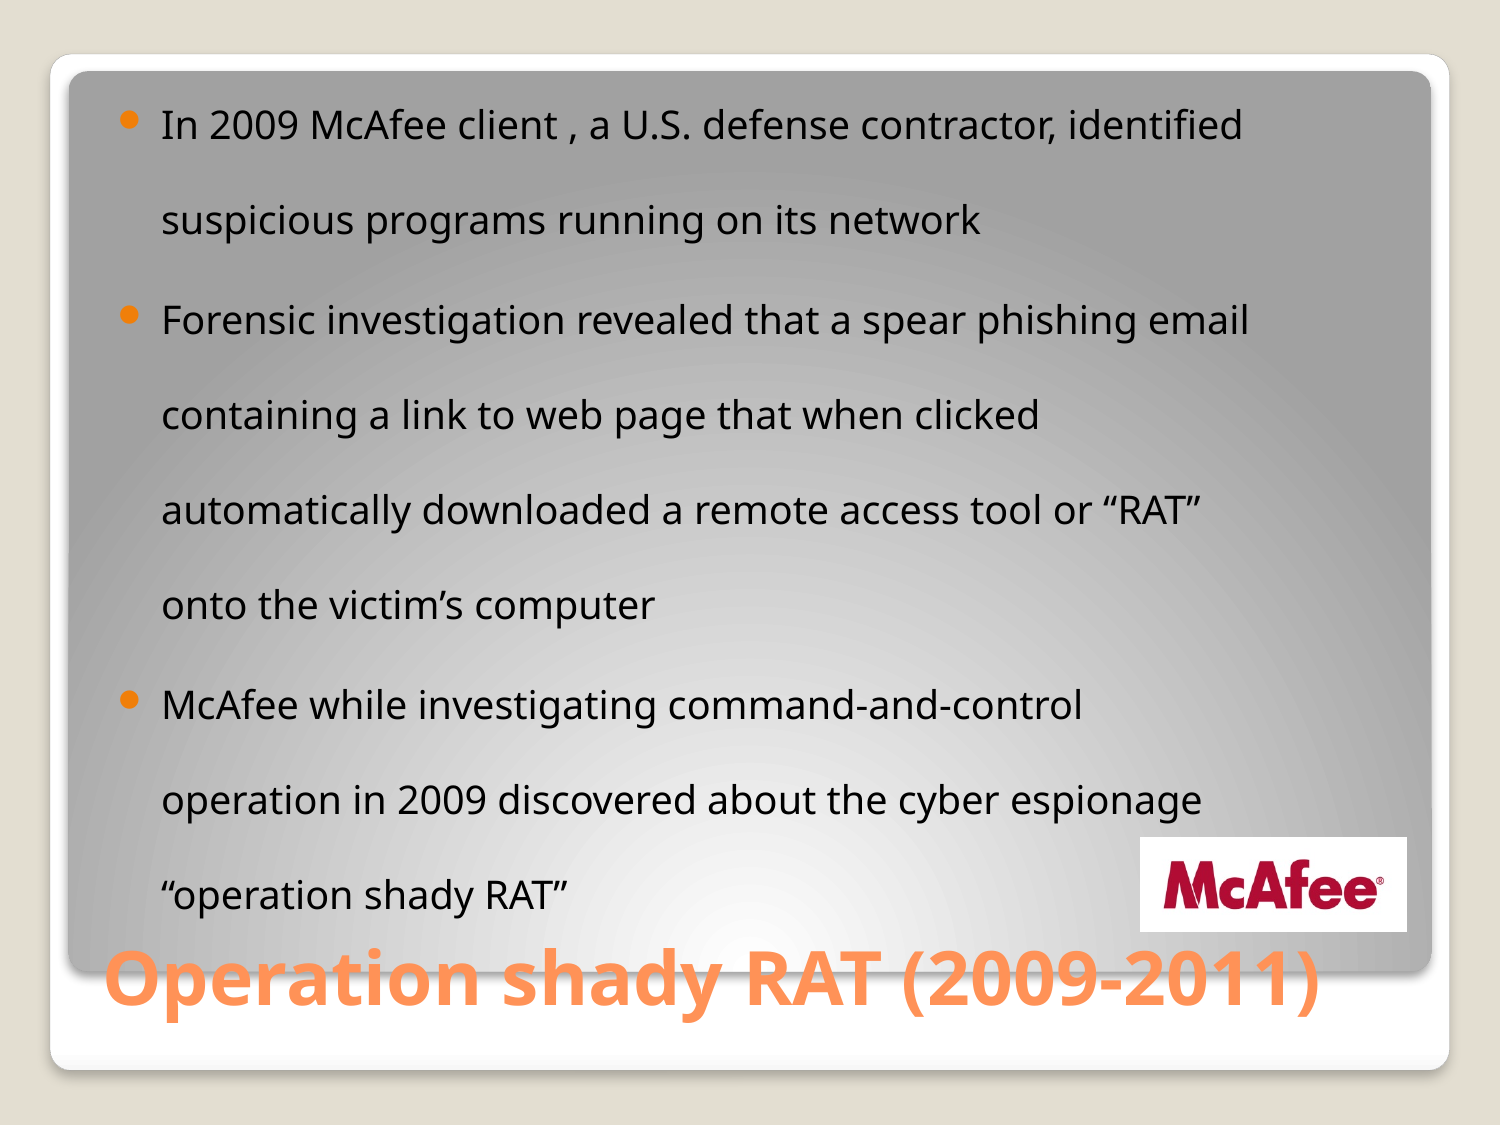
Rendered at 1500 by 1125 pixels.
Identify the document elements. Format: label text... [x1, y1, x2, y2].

picture [1139, 837, 1407, 932]
title Operation shady RAT (2009-2011) [87, 900, 1430, 1028]
list In 2009 McAfee client , a U.S. defense contractor, identified suspicious programs running on its network Forensic investigation revealed that a spear phishing email containing a link to web page that when clicked automatically downloaded a remote access tool or “RAT” onto the victim’s computer McAfee while investigating command-and-control operation in 2009 discovered about the cyber espionage “operation shady RAT” [87, 37, 1288, 863]
